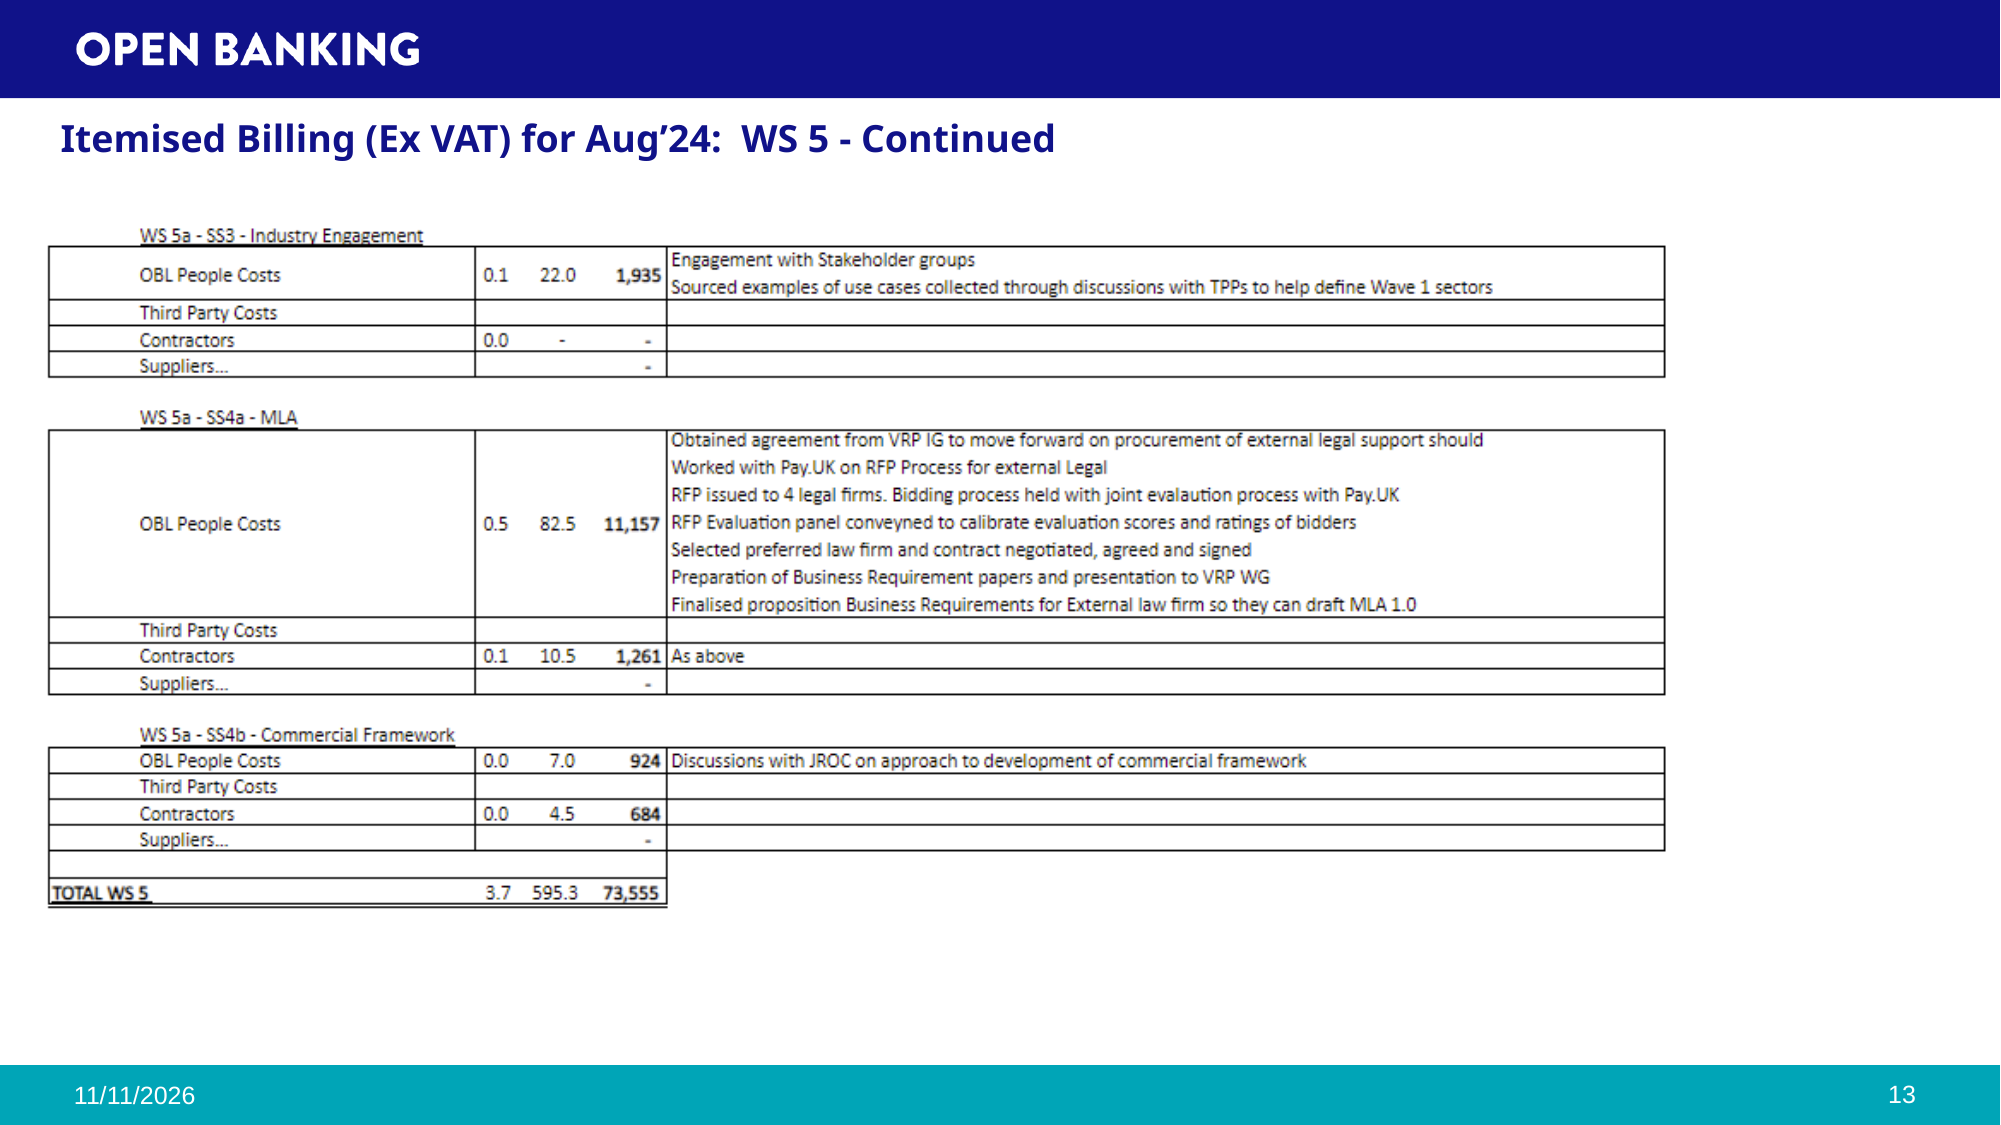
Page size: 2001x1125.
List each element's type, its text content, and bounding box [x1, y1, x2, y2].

footer [662, 1064, 1338, 1124]
picture [43, 0, 452, 99]
picture [45, 222, 1671, 917]
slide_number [59, 1065, 509, 1125]
title Itemised Billing (Ex VAT) for Aug’24: WS 5 - Continued [45, 112, 1620, 195]
slide_number 13 [1412, 1064, 1932, 1124]
